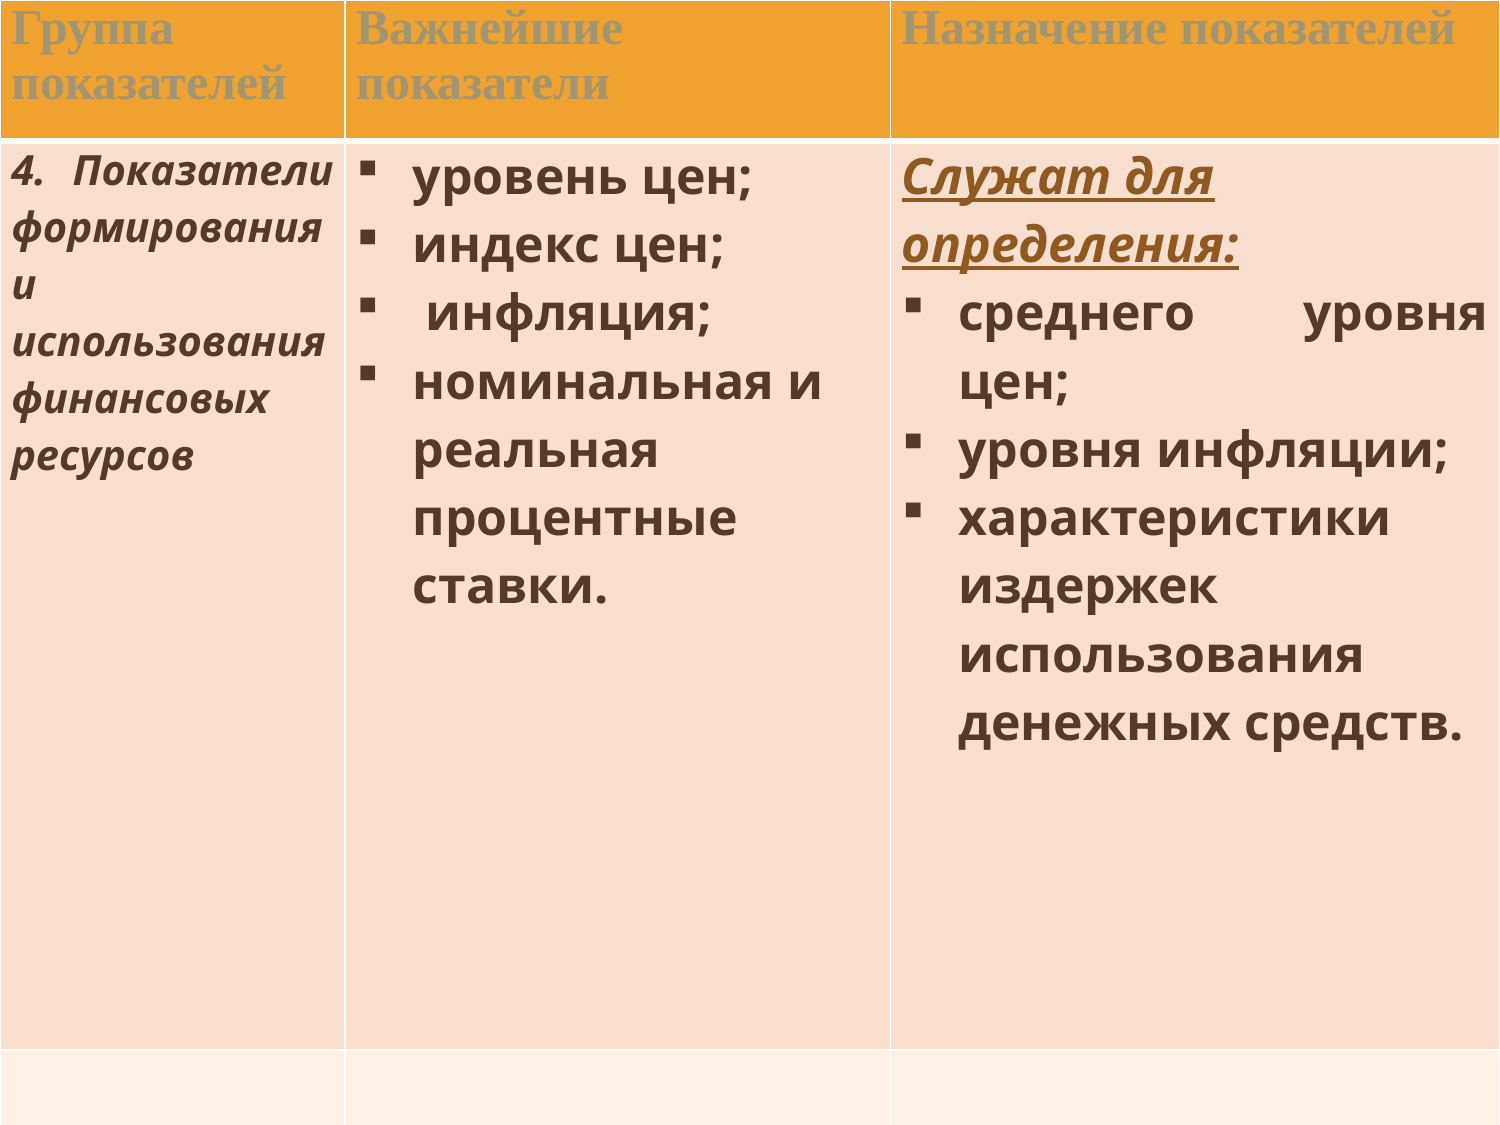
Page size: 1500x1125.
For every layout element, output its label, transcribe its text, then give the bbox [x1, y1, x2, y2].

table_header Назначение показателей [891, 1, 1499, 138]
table_cell [1, 1051, 344, 1125]
table_cell 4. Показатели формирования и использования финансовых ресурсов [1, 144, 344, 1049]
table_cell [891, 1051, 1499, 1125]
footer www.sliderpoint.org [587, 12, 1063, 60]
table_header Важнейшие показатели [346, 1, 890, 138]
table_cell [346, 1051, 890, 1125]
table_cell уровень цен; индекс цен; инфляция; номинальная и реальная процентные ставки. [346, 144, 890, 1049]
table_header Группа показателей [1, 1, 344, 138]
table_cell Служат для определения: среднего уровня цен; уровня инфляции; характеристики издержек использования денежных средств. [891, 144, 1499, 1049]
